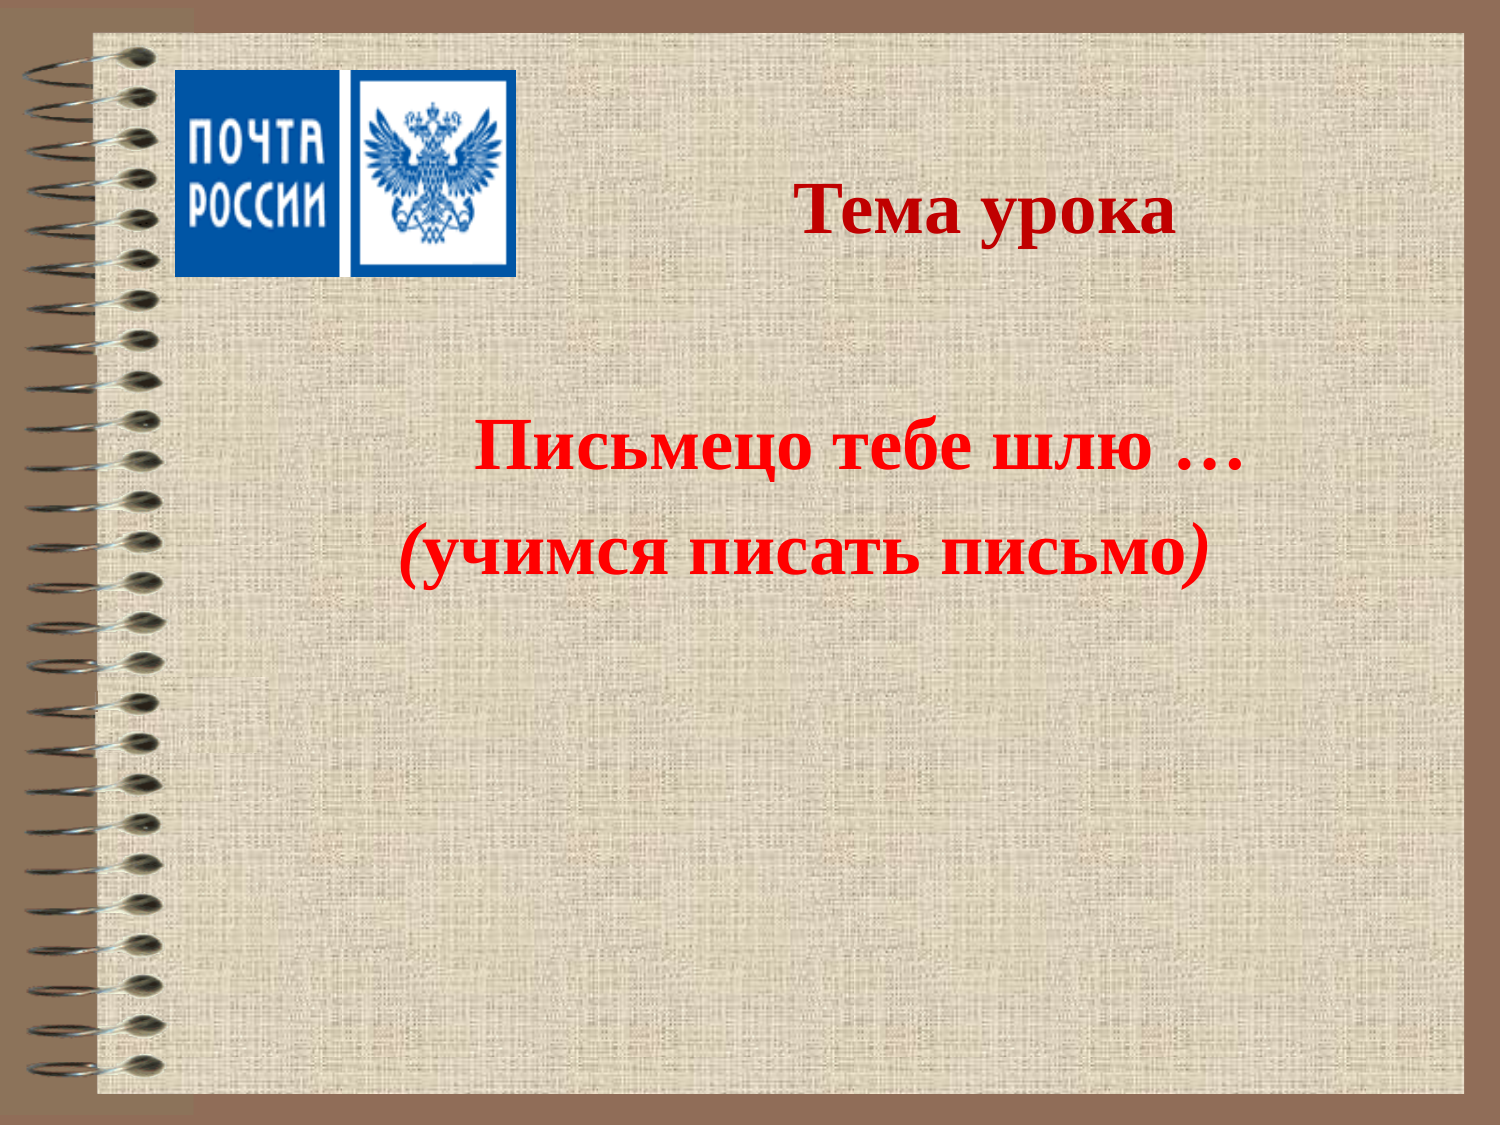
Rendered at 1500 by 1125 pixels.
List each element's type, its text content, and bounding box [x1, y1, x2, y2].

picture [0, 8, 1465, 1115]
subtitle Письмецо тебе шлю … (учимся писать письмо) [198, 386, 1430, 926]
title Тема урока [527, 58, 1443, 350]
